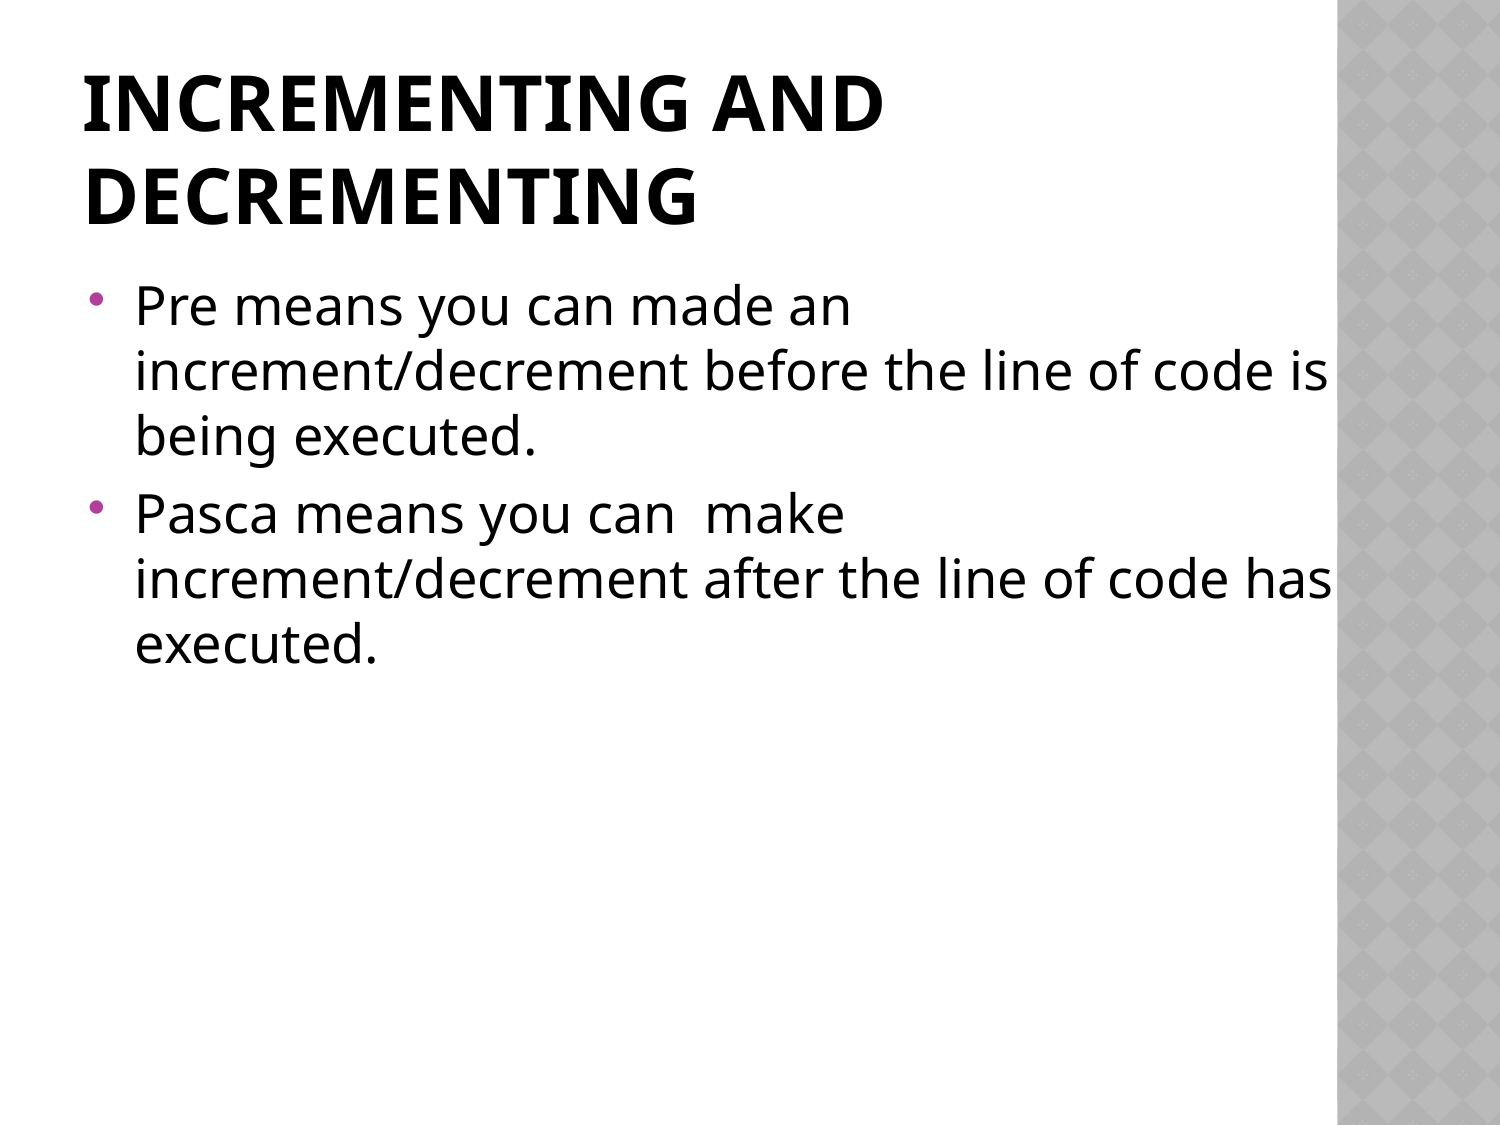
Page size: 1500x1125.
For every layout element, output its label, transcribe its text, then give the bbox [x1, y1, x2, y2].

title Incrementing And Decrementing [75, 52, 1263, 240]
list Pre means you can made an increment/decrement before the line of code is being executed. Pasca means you can make increment/decrement after the line of code has executed. [75, 264, 1353, 1059]
